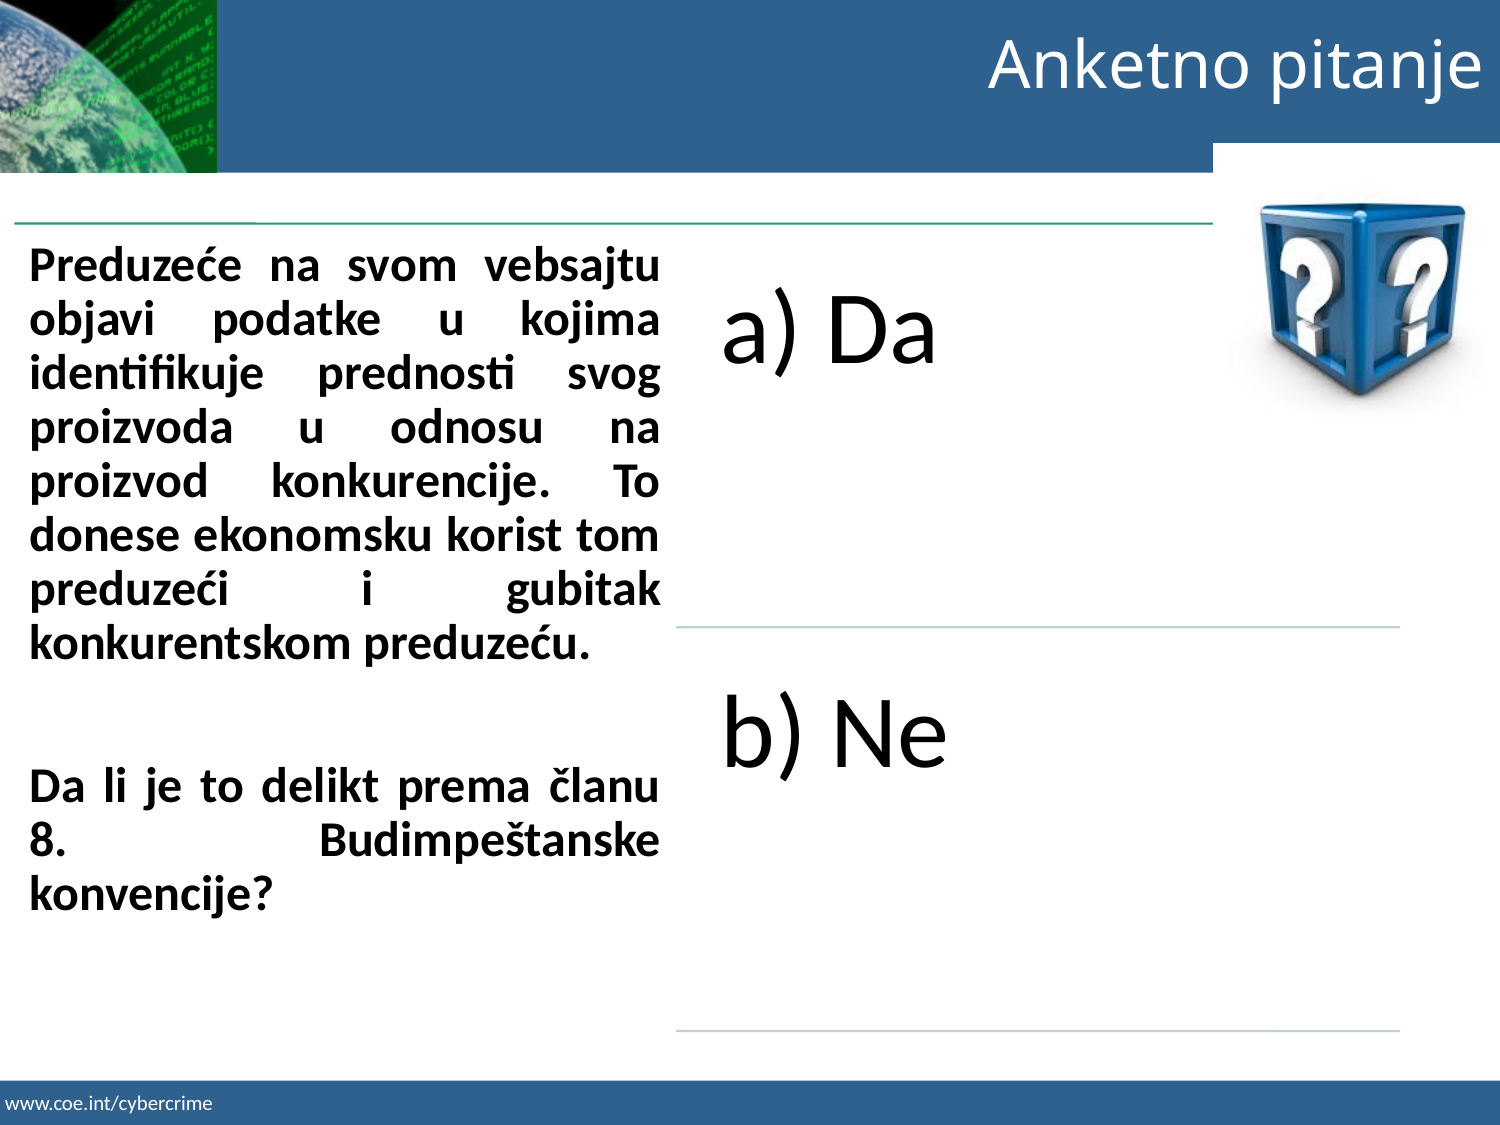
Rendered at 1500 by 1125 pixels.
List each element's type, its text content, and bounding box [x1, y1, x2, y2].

text_box Anketno pitanje [247, 13, 1500, 109]
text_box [14, 223, 1402, 1053]
picture [1213, 143, 1500, 434]
picture [0, 1, 217, 173]
